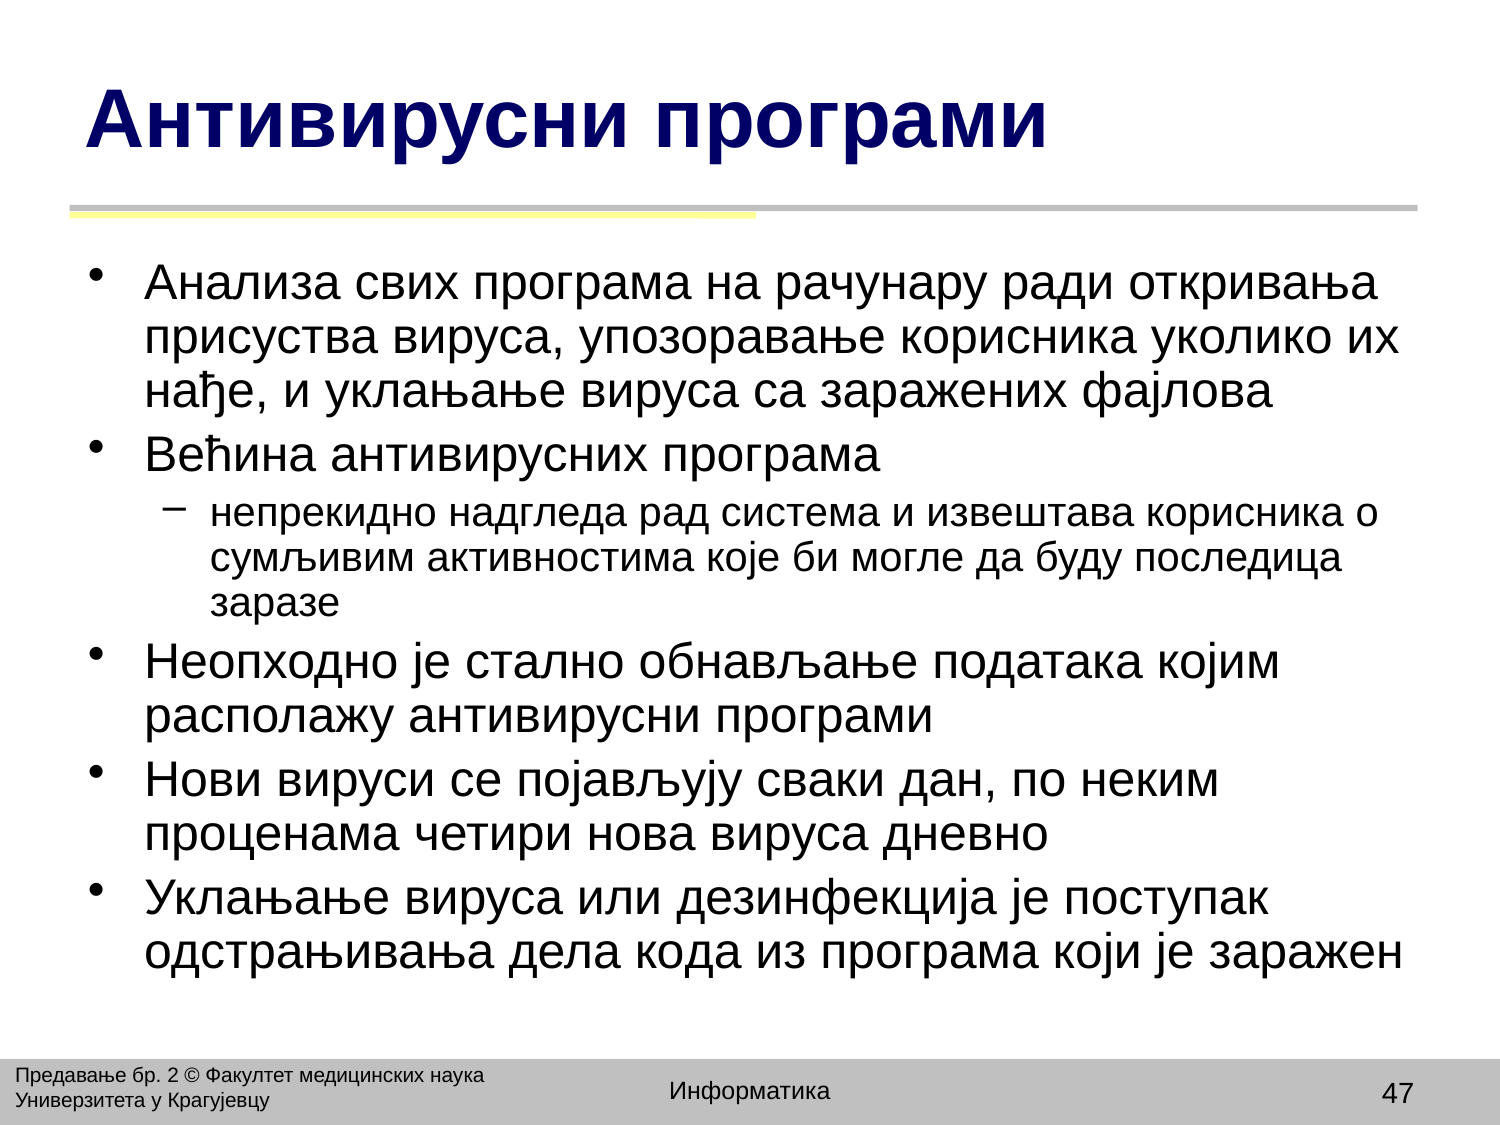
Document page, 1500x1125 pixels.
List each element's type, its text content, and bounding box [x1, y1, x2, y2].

title Антивирусни програми [69, 19, 1426, 208]
slide_number Предавање бр. 2 © Факултет медицинских наука Универзитета у Крагујевцу [0, 1053, 607, 1108]
footer Информатика [512, 1066, 988, 1125]
list Анализа свих програма на рачунару ради откривања присуства вируса, упозоравање корисника уколико их нађе, и уклањање вируса са заражених фајлова Већина антивирусних програма непрекидно надгледа рад система и извештава корисника о сумљивим активностима које би могле да буду последица заразе Неопходно је стално обнављање података којим располажу антивирусни програми Нови вируси се појављују сваки дан, по неким проценама четири нова вируса дневно Уклањање вируса или дезинфекција је поступак одстрањивања дела кoда из програма који је заражен [72, 248, 1424, 1025]
slide_number 47 [1079, 1066, 1430, 1125]
